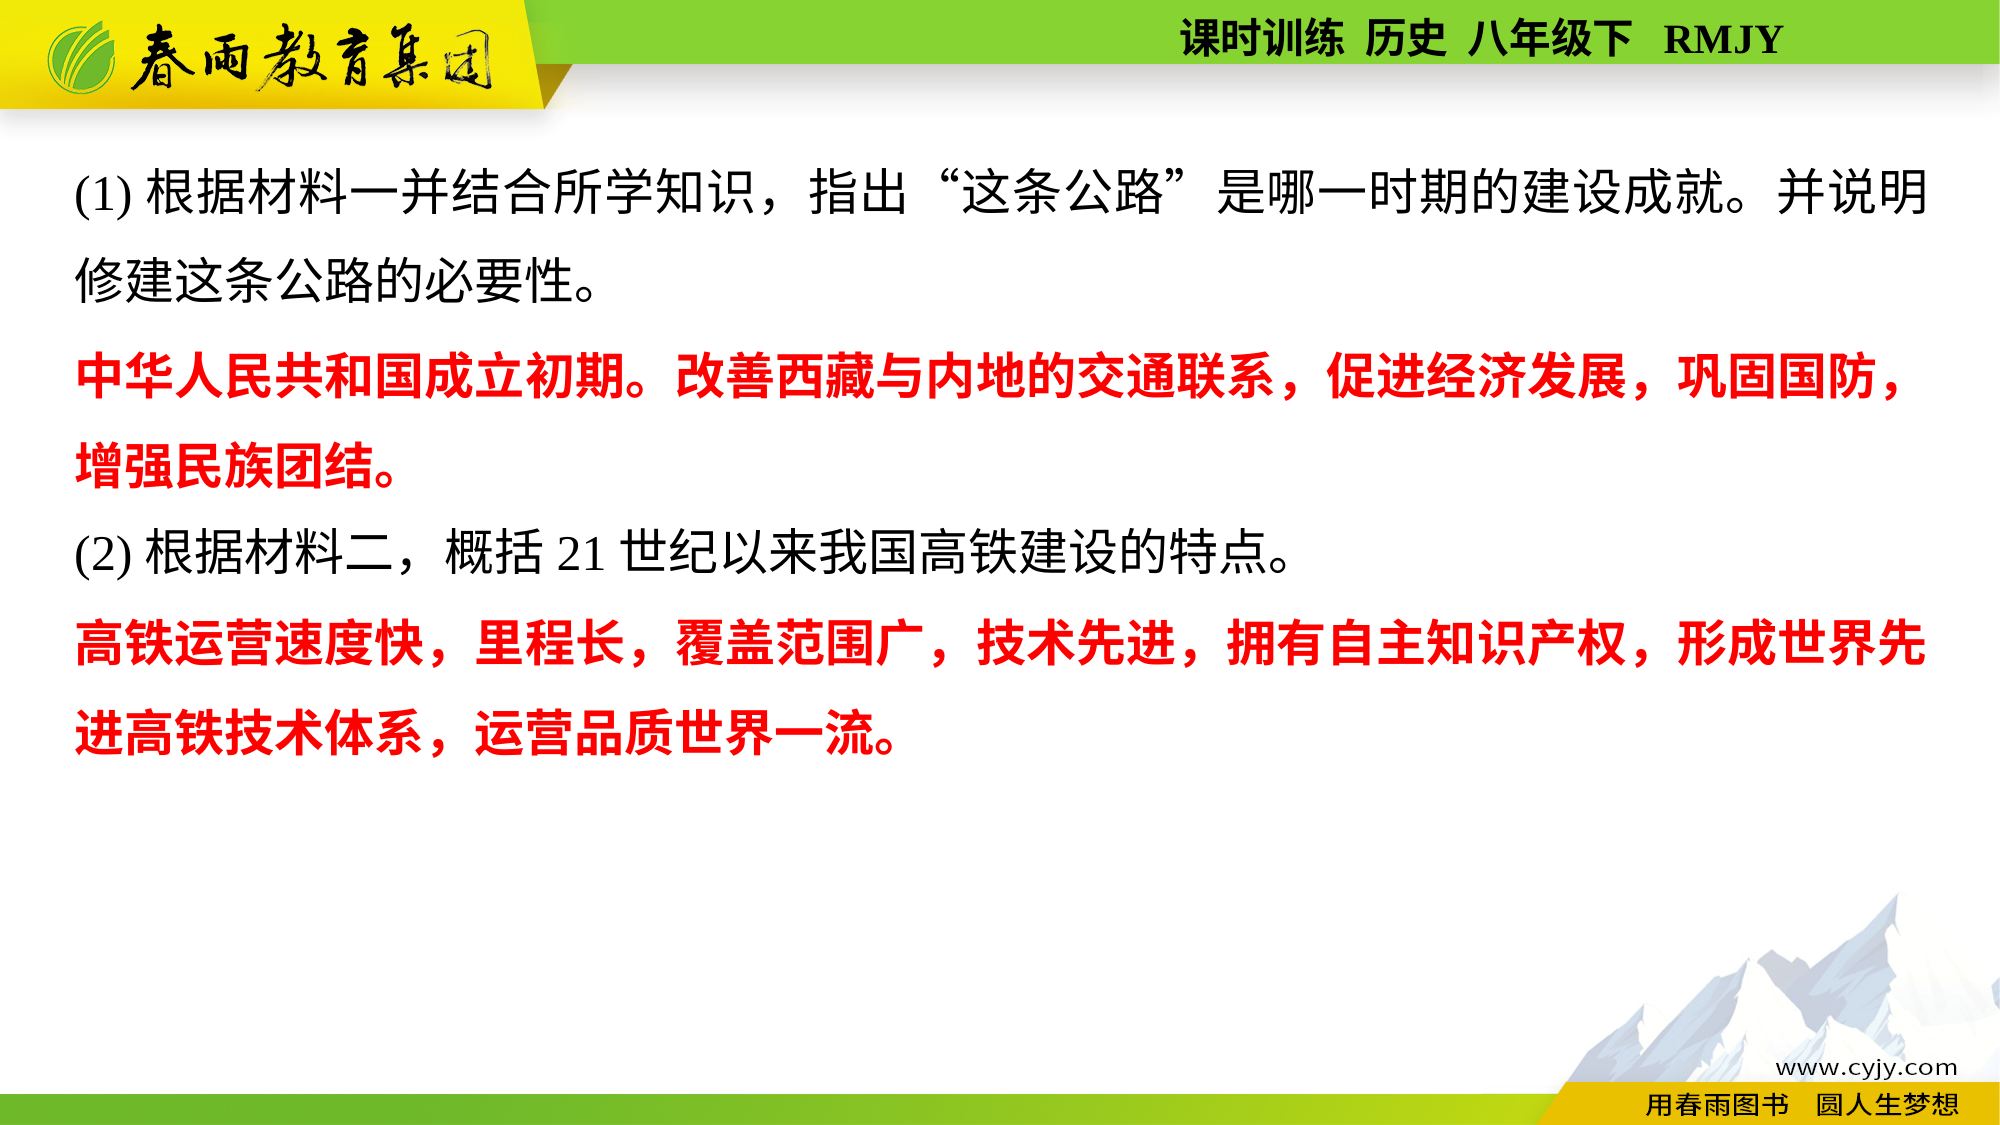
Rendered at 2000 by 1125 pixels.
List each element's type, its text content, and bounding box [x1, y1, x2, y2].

list (1)根据材料一并结合所学知识，指出“这条公路”是哪一时期的建设成就。并说明修建这条公路的必要性。 (2)根据材料二，概括21世纪以来我国高铁建设的特点。 [59, 502, 1944, 574]
picture [0, 0, 2000, 1125]
text_box 高铁运营速度快，里程长，覆盖范围广，技术先进，拥有自主知识产权，形成世界先进高铁技术体系，运营品质世界一流。 [59, 574, 1944, 770]
text_box 中华人民共和国成立初期。改善西藏与内地的交通联系，促进经济发展，巩固国防，增强民族团结。 [59, 306, 1944, 502]
list (1)根据材料一并结合所学知识，指出“这条公路”是哪一时期的建设成就。并说明修建这条公路的必要性。 (2)根据材料二，概括21世纪以来我国高铁建设的特点。 [59, 122, 1944, 306]
